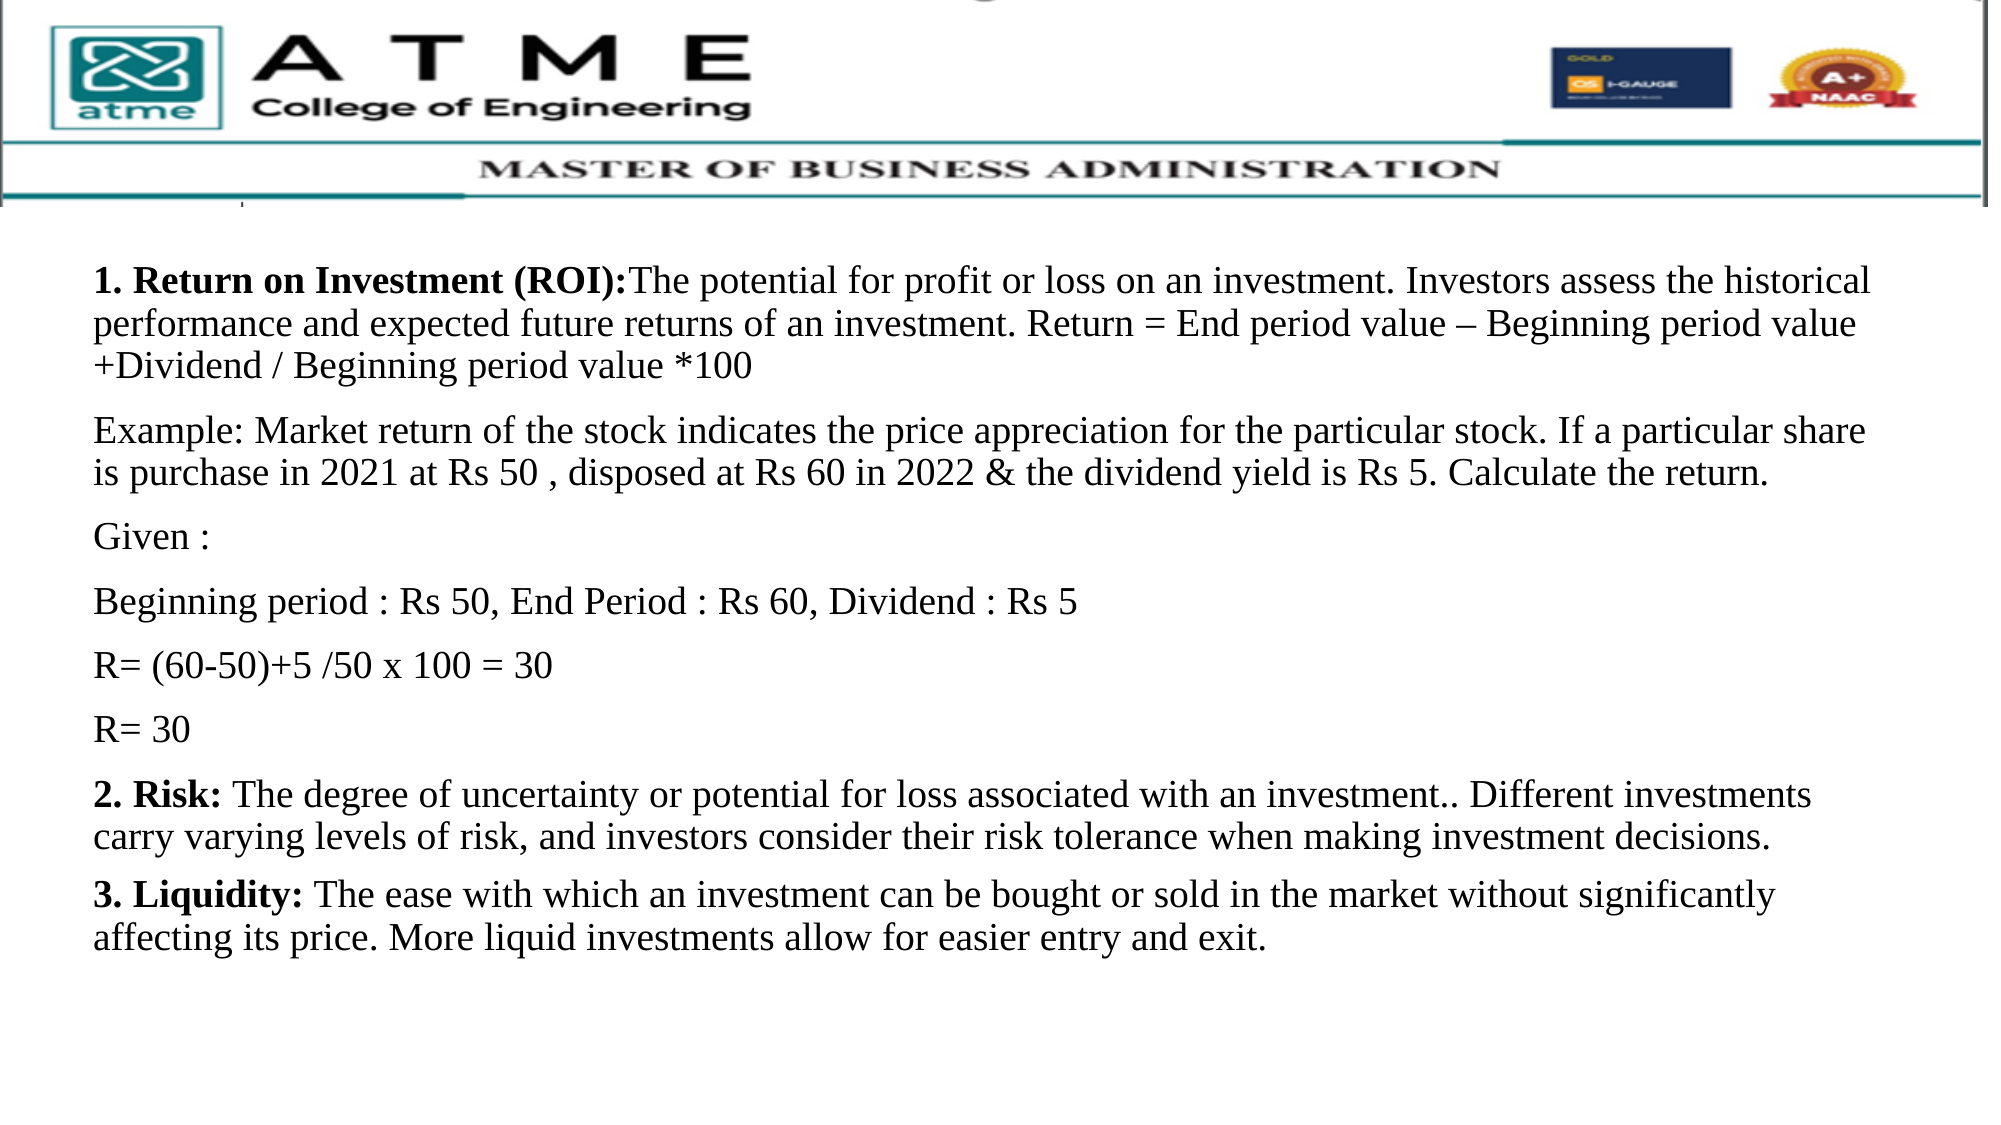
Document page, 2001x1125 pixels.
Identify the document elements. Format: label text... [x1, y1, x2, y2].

list 1. Return on Investment (ROI):The potential for profit or loss on an investment. Investors assess the historical performance and expected future returns of an investment. Return = End period value – Beginning period value +Dividend / Beginning period value *100 Example: Market return of the stock indicates the price appreciation for the particular stock. If a particular share is purchase in 2021 at Rs 50 , disposed at Rs 60 in 2022 & the dividend yield is Rs 5. Calculate the return. Given : Beginning period : Rs 50, End Period : Rs 60, Dividend : Rs 5 R= (60-50)+5 /50 x 100 = 30 R= 30 2. Risk: The degree of uncertainty or potential for loss associated with an investment.. Different investments carry varying levels of risk, and investors consider their risk tolerance when making investment decisions. 3. Liquidity: The ease with which an investment can be bought or sold in the market without significantly affecting its price. More liquid investments allow for easier entry and exit. [78, 251, 1911, 1014]
picture [0, 0, 1988, 207]
